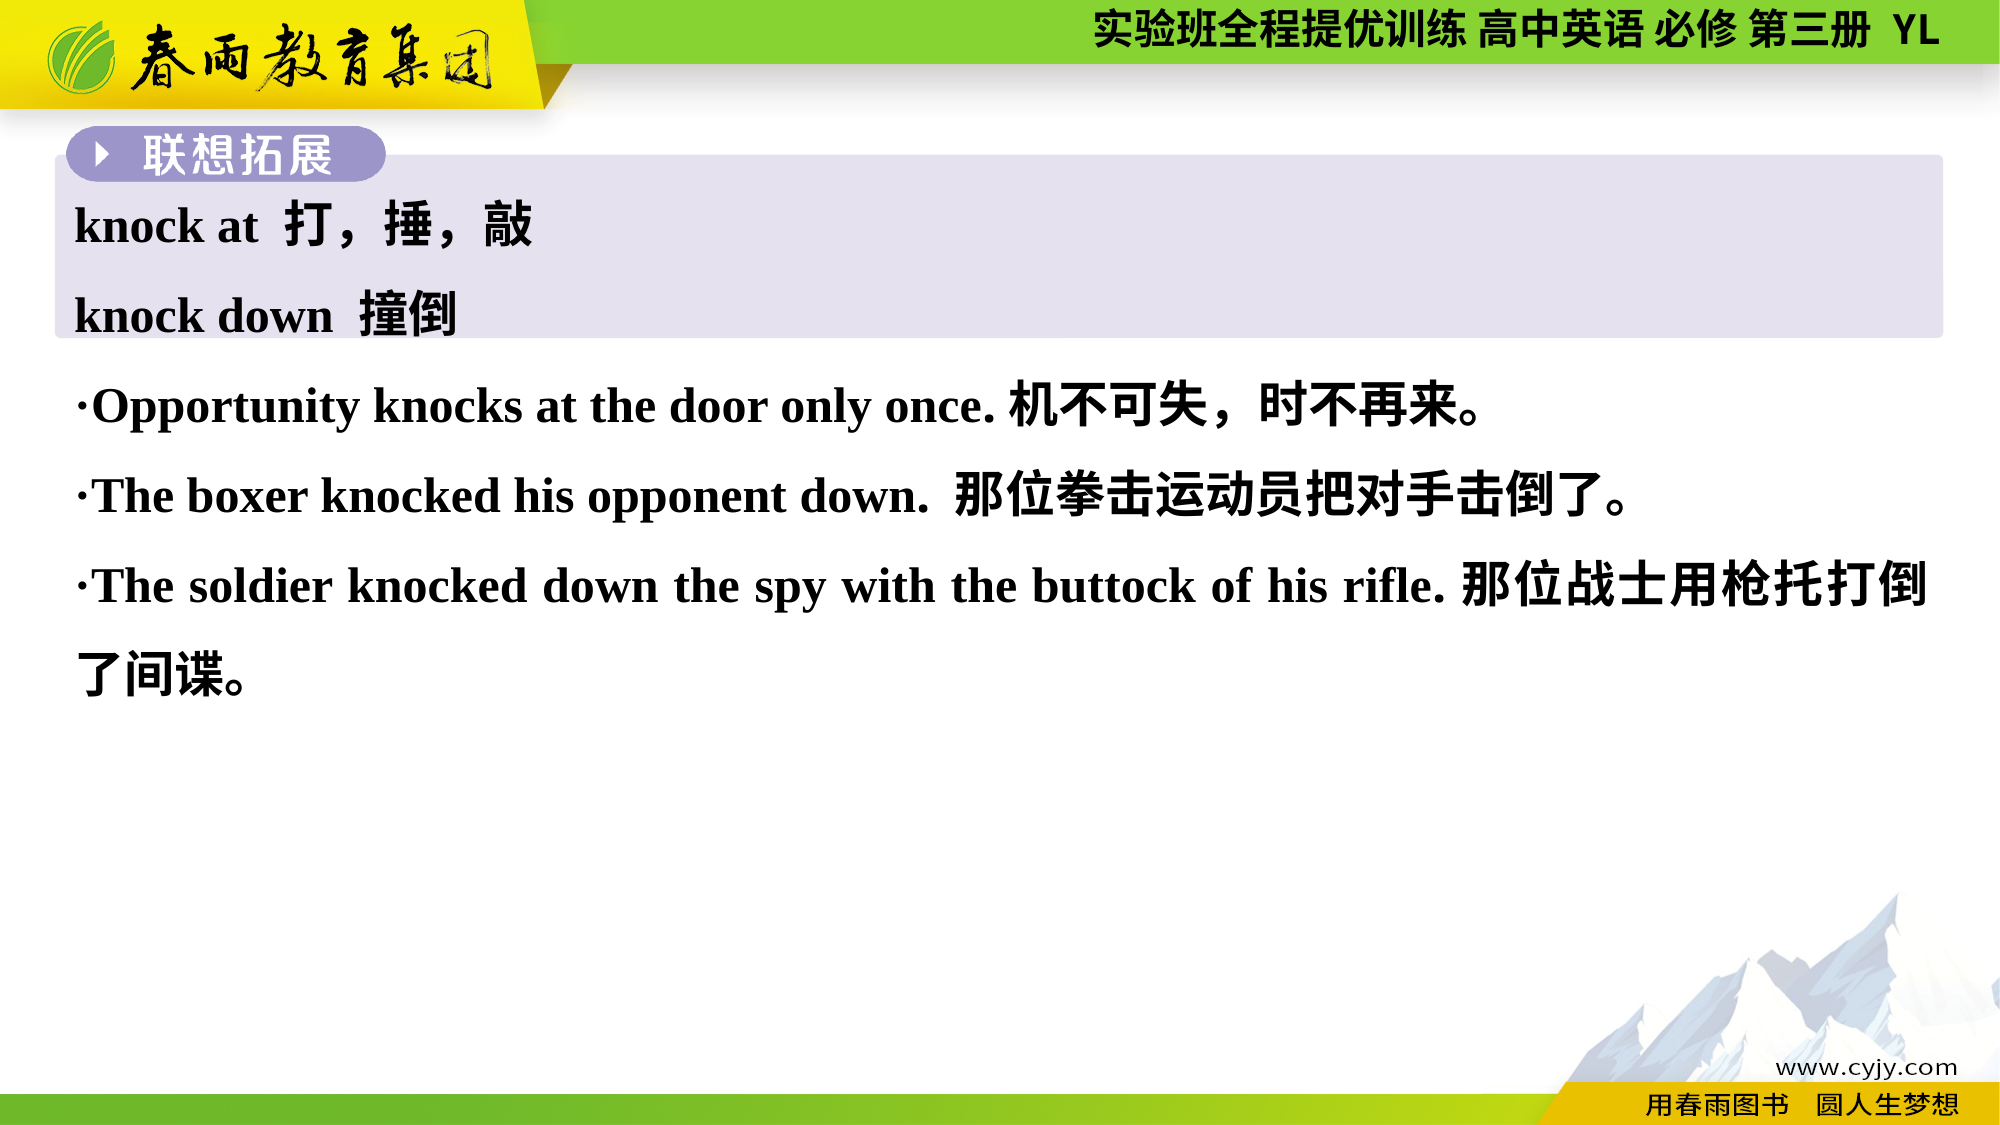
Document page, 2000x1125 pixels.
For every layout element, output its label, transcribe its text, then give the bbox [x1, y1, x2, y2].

list knock at 打，捶，敲 knock down 撞倒 ·Opportunity knocks at the door only once.机不可失，时不再来。 ·The boxer knocked his opponent down. 那位拳击运动员把对手击倒了。 ·The soldier knocked down the spy with the buttock of his rifle.那位战士用枪托打倒了间谍。 [59, 155, 1944, 705]
picture [0, 0, 2000, 1125]
text_box [54, 154, 60, 338]
